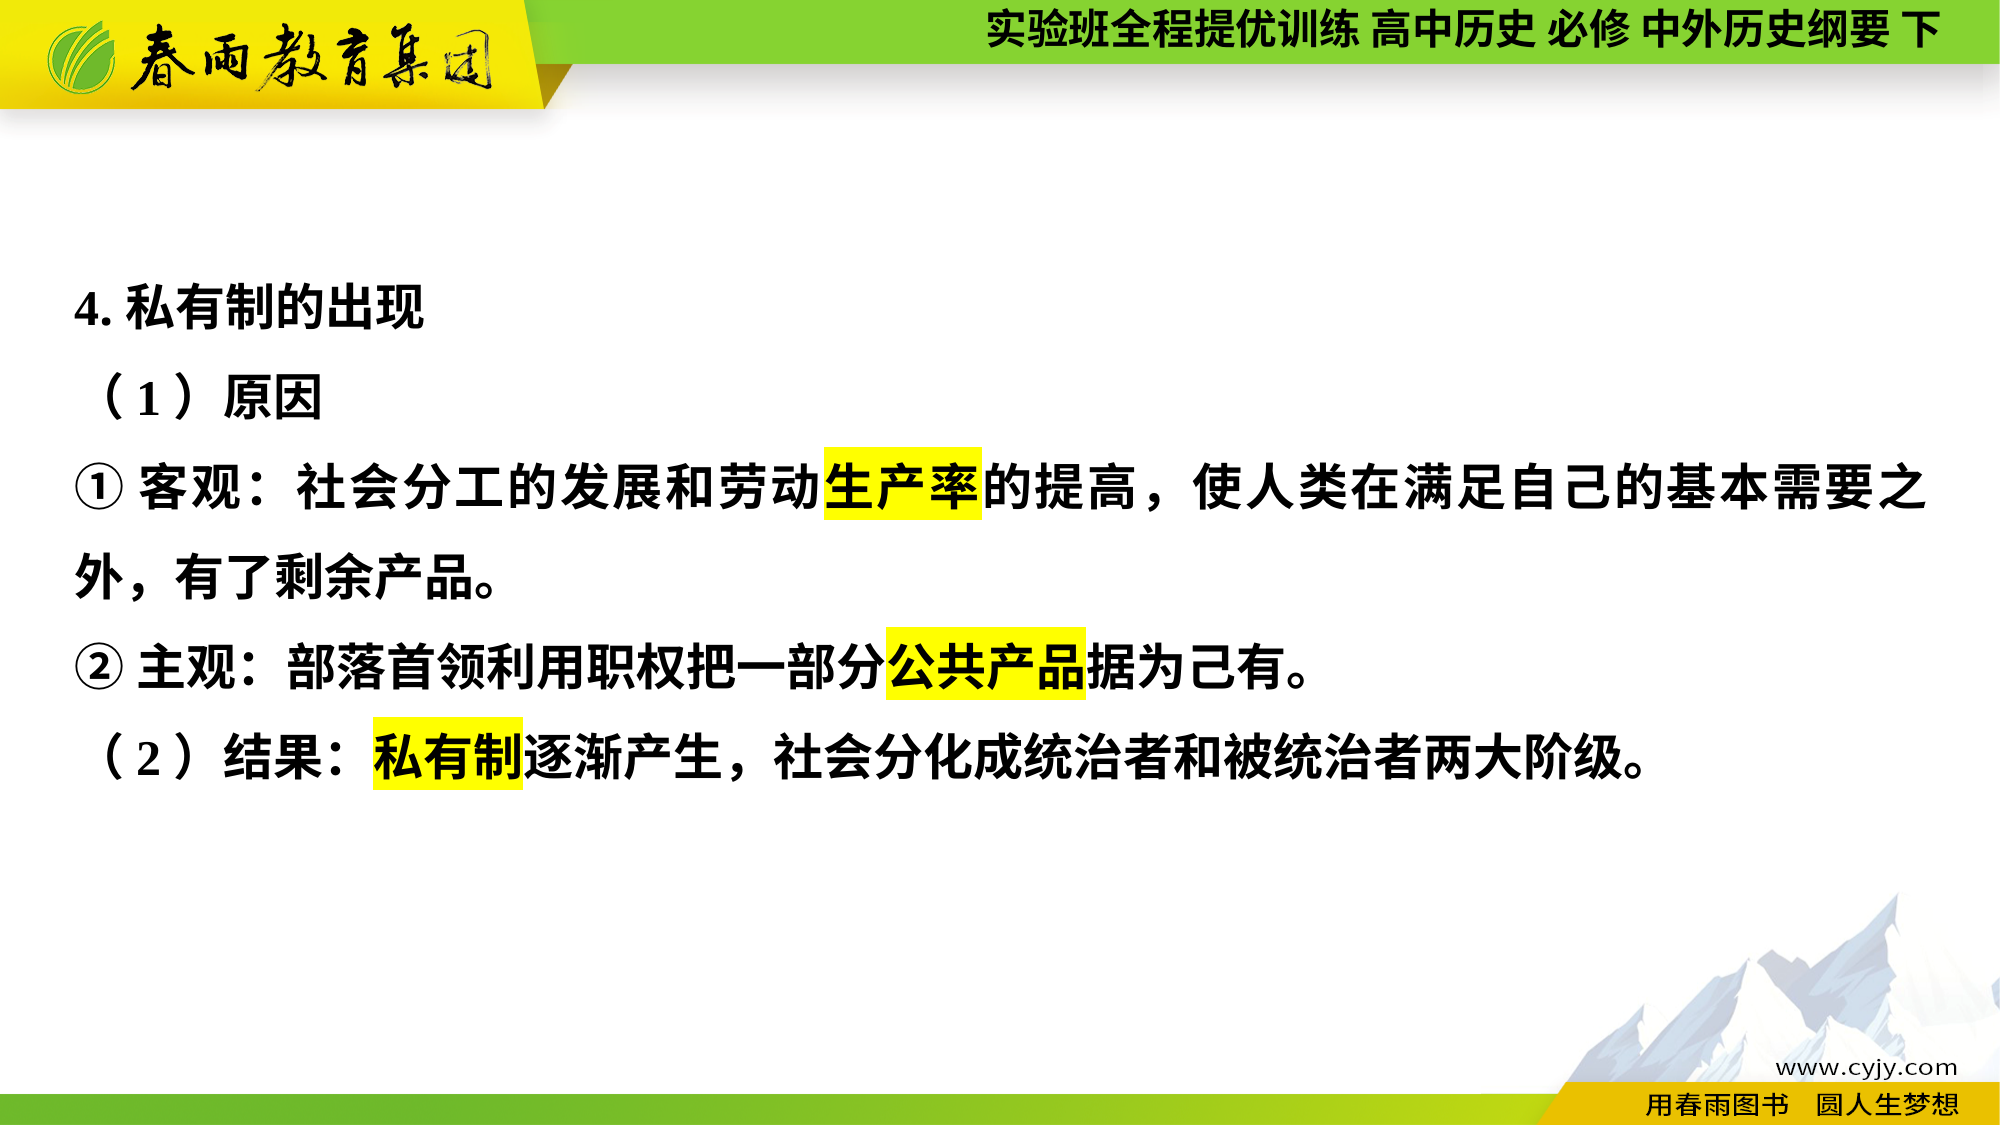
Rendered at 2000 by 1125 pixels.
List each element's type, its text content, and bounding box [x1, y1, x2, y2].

list 4.私有制的出现 （1）原因 ①客观：社会分工的发展和劳动生产率的提高，使人类在满足自己的基本需要之外，有了剩余产品。 ②主观：部落首领利用职权把一部分公共产品据为己有。 （2）结果：私有制逐渐产生，社会分化成统治者和被统治者两大阶级。 [59, 237, 1944, 787]
picture [0, 0, 2000, 1125]
